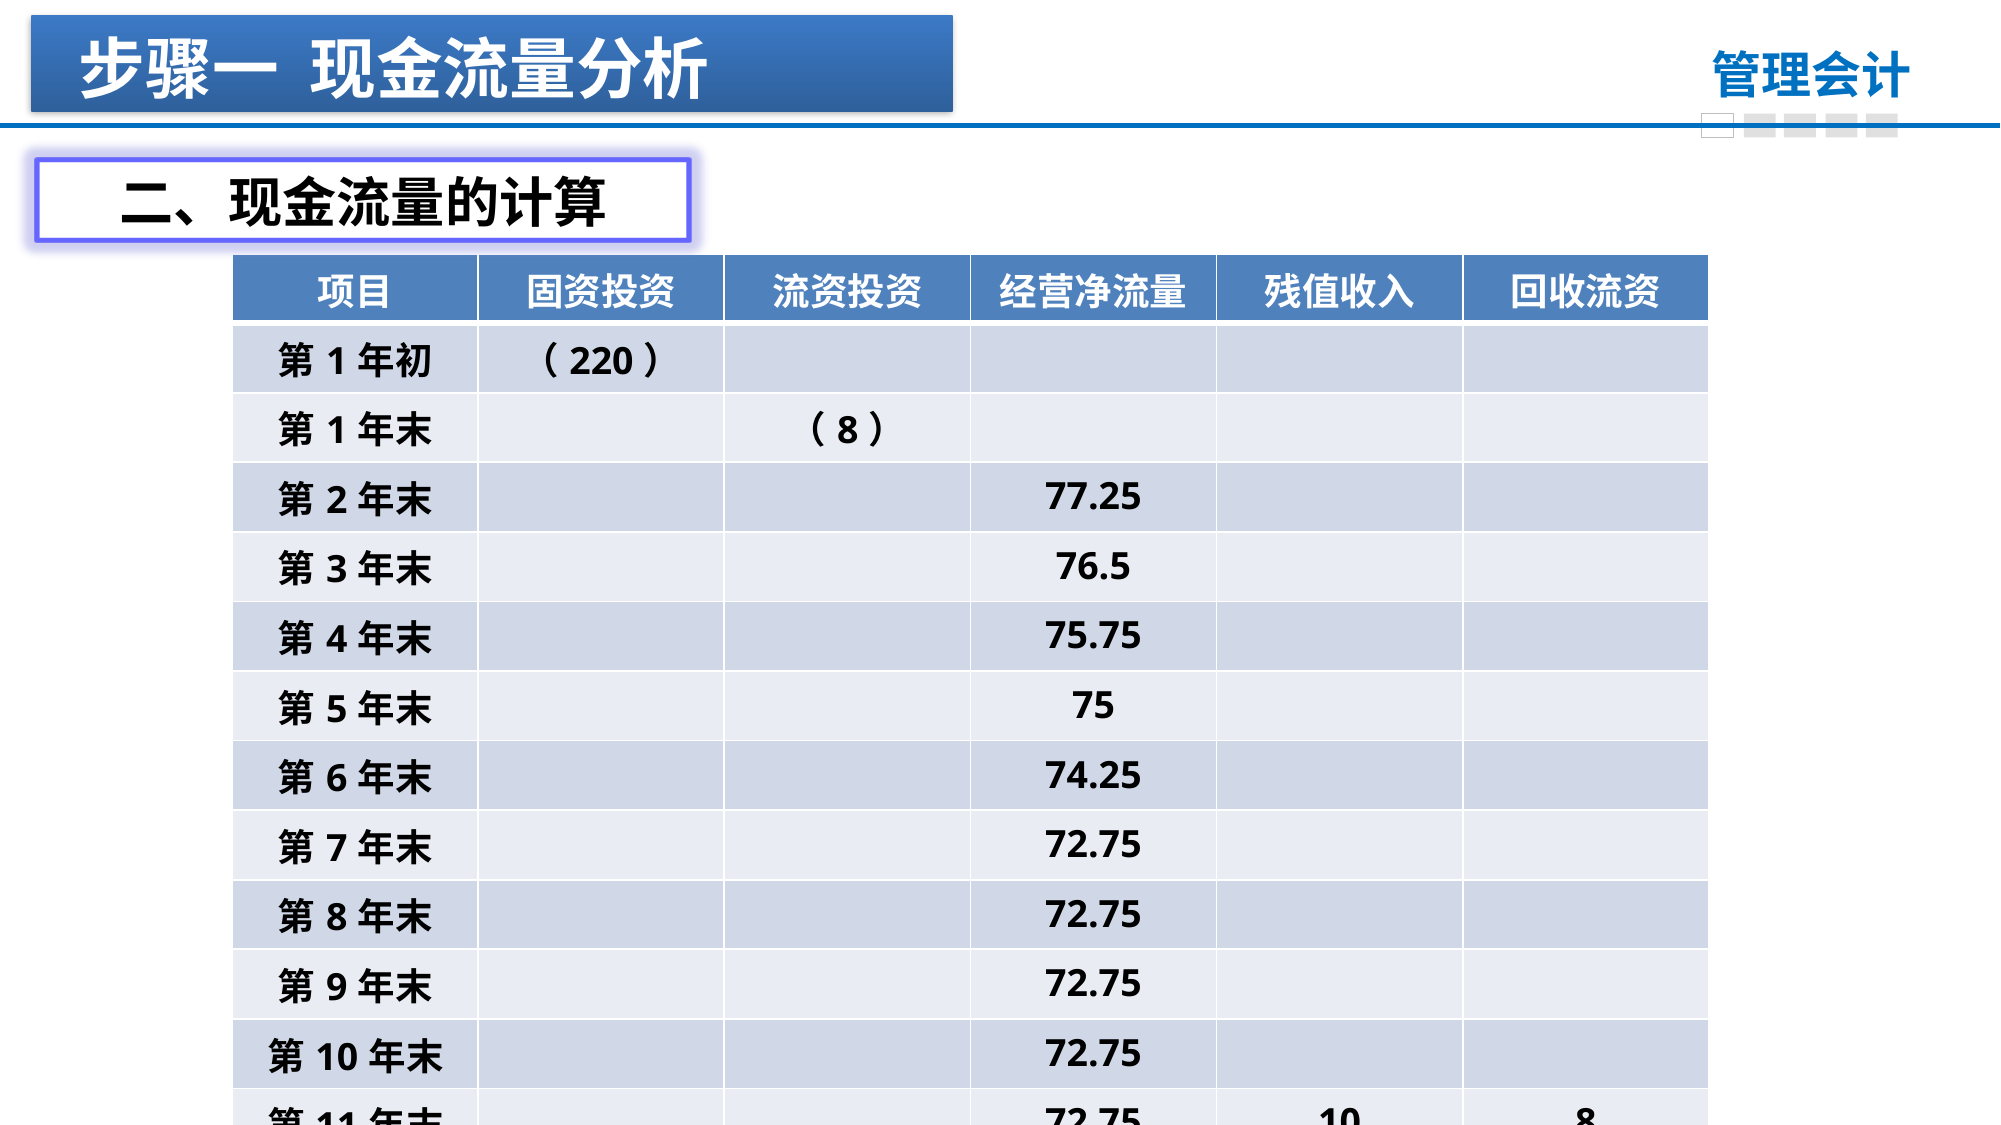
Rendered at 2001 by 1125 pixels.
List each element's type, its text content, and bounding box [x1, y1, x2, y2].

table_cell [479, 741, 723, 809]
table_cell 75 [971, 672, 1216, 740]
table_cell 72.75 [971, 881, 1216, 948]
table_header 残值收入 [1217, 255, 1462, 320]
table_cell [1217, 394, 1462, 461]
table_cell [1217, 533, 1462, 601]
table_cell [479, 602, 723, 670]
table_cell 第3年末 [233, 533, 477, 601]
table_cell [479, 950, 723, 1018]
table_header 固资投资 [479, 269, 723, 320]
table_cell 72.75 [971, 811, 1216, 879]
table_cell [1217, 811, 1462, 879]
table_cell 10 [1217, 1089, 1462, 1125]
table_cell [725, 1020, 970, 1088]
table_cell [1464, 463, 1708, 531]
table_header 流资投资 [725, 255, 970, 320]
table_cell [1464, 326, 1708, 392]
table_cell （8） [725, 394, 970, 461]
table_cell 第7年末 [233, 811, 477, 879]
table_cell 第1年末 [233, 394, 477, 461]
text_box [31, 14, 953, 117]
table_cell [725, 741, 970, 809]
table_cell 第8年末 [233, 881, 477, 948]
table_cell [971, 394, 1216, 461]
table_cell [971, 326, 1216, 392]
table_cell [725, 672, 970, 740]
table_cell [725, 326, 970, 392]
table_cell [1464, 950, 1708, 1018]
table_cell 8 [1464, 1089, 1708, 1125]
table_cell [1464, 533, 1708, 601]
table_cell [725, 463, 970, 531]
table_header 项目 [233, 276, 477, 320]
table_cell [725, 533, 970, 601]
table_cell [1464, 811, 1708, 879]
table_cell [479, 881, 723, 948]
table_cell [1217, 881, 1462, 948]
table_cell 77.25 [971, 463, 1216, 531]
table_cell 第4年末 [233, 602, 477, 670]
table_cell [725, 1089, 970, 1125]
table_header 回收流资 [1464, 255, 1708, 320]
table_cell 第6年末 [233, 741, 477, 809]
table_cell 74.25 [971, 741, 1216, 809]
table_cell [479, 672, 723, 740]
table_cell [479, 1020, 723, 1088]
table_cell [725, 811, 970, 879]
table_cell [1464, 602, 1708, 670]
table_cell 76.5 [971, 533, 1216, 601]
table_cell [479, 394, 723, 461]
table_cell [1464, 394, 1708, 461]
table_cell 72.75 [971, 950, 1216, 1018]
table_cell 75.75 [971, 602, 1216, 670]
table_cell [1464, 1020, 1708, 1088]
table_cell [1217, 1020, 1462, 1088]
table_cell 72.75 [971, 1089, 1216, 1125]
table_cell [1464, 741, 1708, 809]
table_cell 第5年末 [233, 672, 477, 740]
table_cell [1217, 741, 1462, 809]
table_cell 第2年末 [233, 463, 477, 531]
table_cell [1217, 602, 1462, 670]
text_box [7, 132, 719, 268]
table_cell [1217, 672, 1462, 740]
table_cell 第1年初 [233, 326, 477, 392]
table_cell [725, 602, 970, 670]
table_cell [1217, 950, 1462, 1018]
table_header 经营净流量 [971, 255, 1216, 320]
table_cell [1464, 672, 1708, 740]
table_cell [1217, 463, 1462, 531]
table_cell [725, 950, 970, 1018]
table_cell [725, 881, 970, 948]
table_cell 72.75 [971, 1020, 1216, 1088]
table_cell （220） [479, 326, 723, 392]
table_cell [479, 463, 723, 531]
table_cell [479, 811, 723, 879]
table_cell 第10年末 [233, 1020, 477, 1088]
table_cell [1217, 326, 1462, 392]
table_cell [479, 533, 723, 601]
table_cell 第9年末 [233, 950, 477, 1018]
table_cell [479, 1089, 723, 1125]
table_cell 第11年末 [233, 1089, 477, 1125]
table_cell [1464, 881, 1708, 948]
